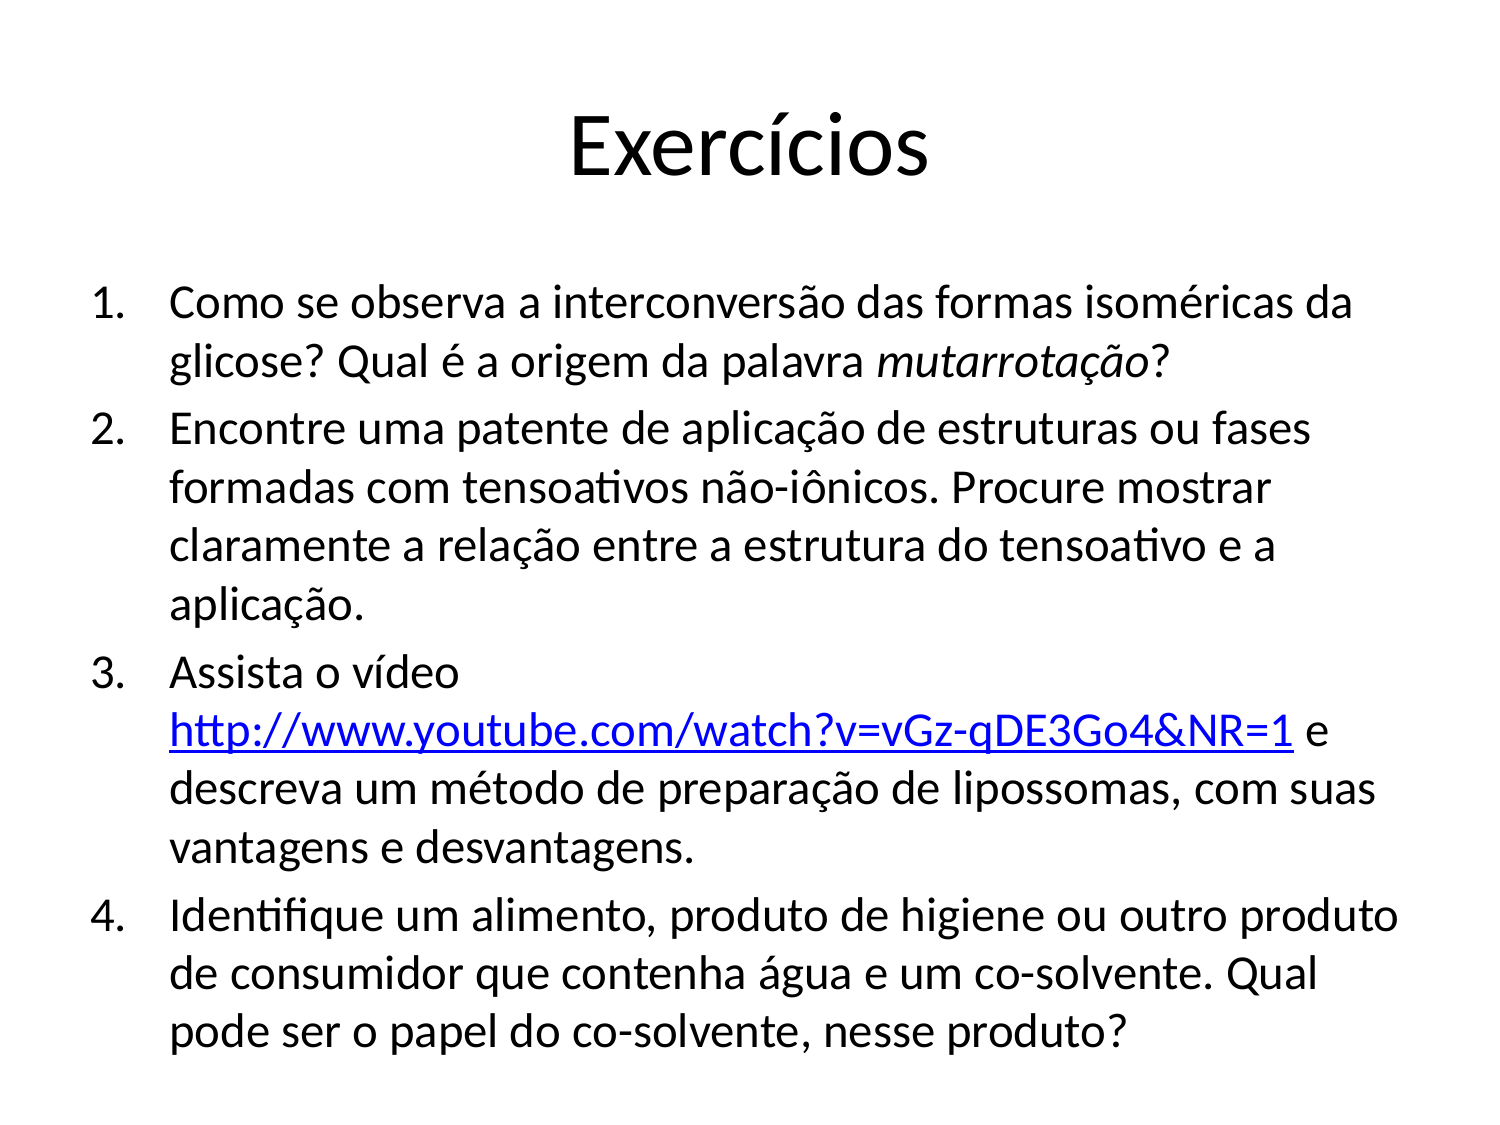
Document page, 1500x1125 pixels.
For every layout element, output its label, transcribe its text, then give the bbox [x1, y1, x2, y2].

list Como se observa a interconversão das formas isoméricas da glicose? Qual é a origem da palavra mutarrotação? Encontre uma patente de aplicação de estruturas ou fases formadas com tensoativos não-iônicos. Procure mostrar claramente a relação entre a estrutura do tensoativo e a aplicação. Assista o vídeo http://www.youtube.com/watch?v=vGz-qDE3Go4&NR=1 e descreva um método de preparação de lipossomas, com suas vantagens e desvantagens. Identifique um alimento, produto de higiene ou outro produto de consumidor que contenha água e um co-solvente. Qual pode ser o papel do co-solvente, nesse produto? [75, 262, 1425, 1066]
title Exercícios [75, 45, 1425, 233]
